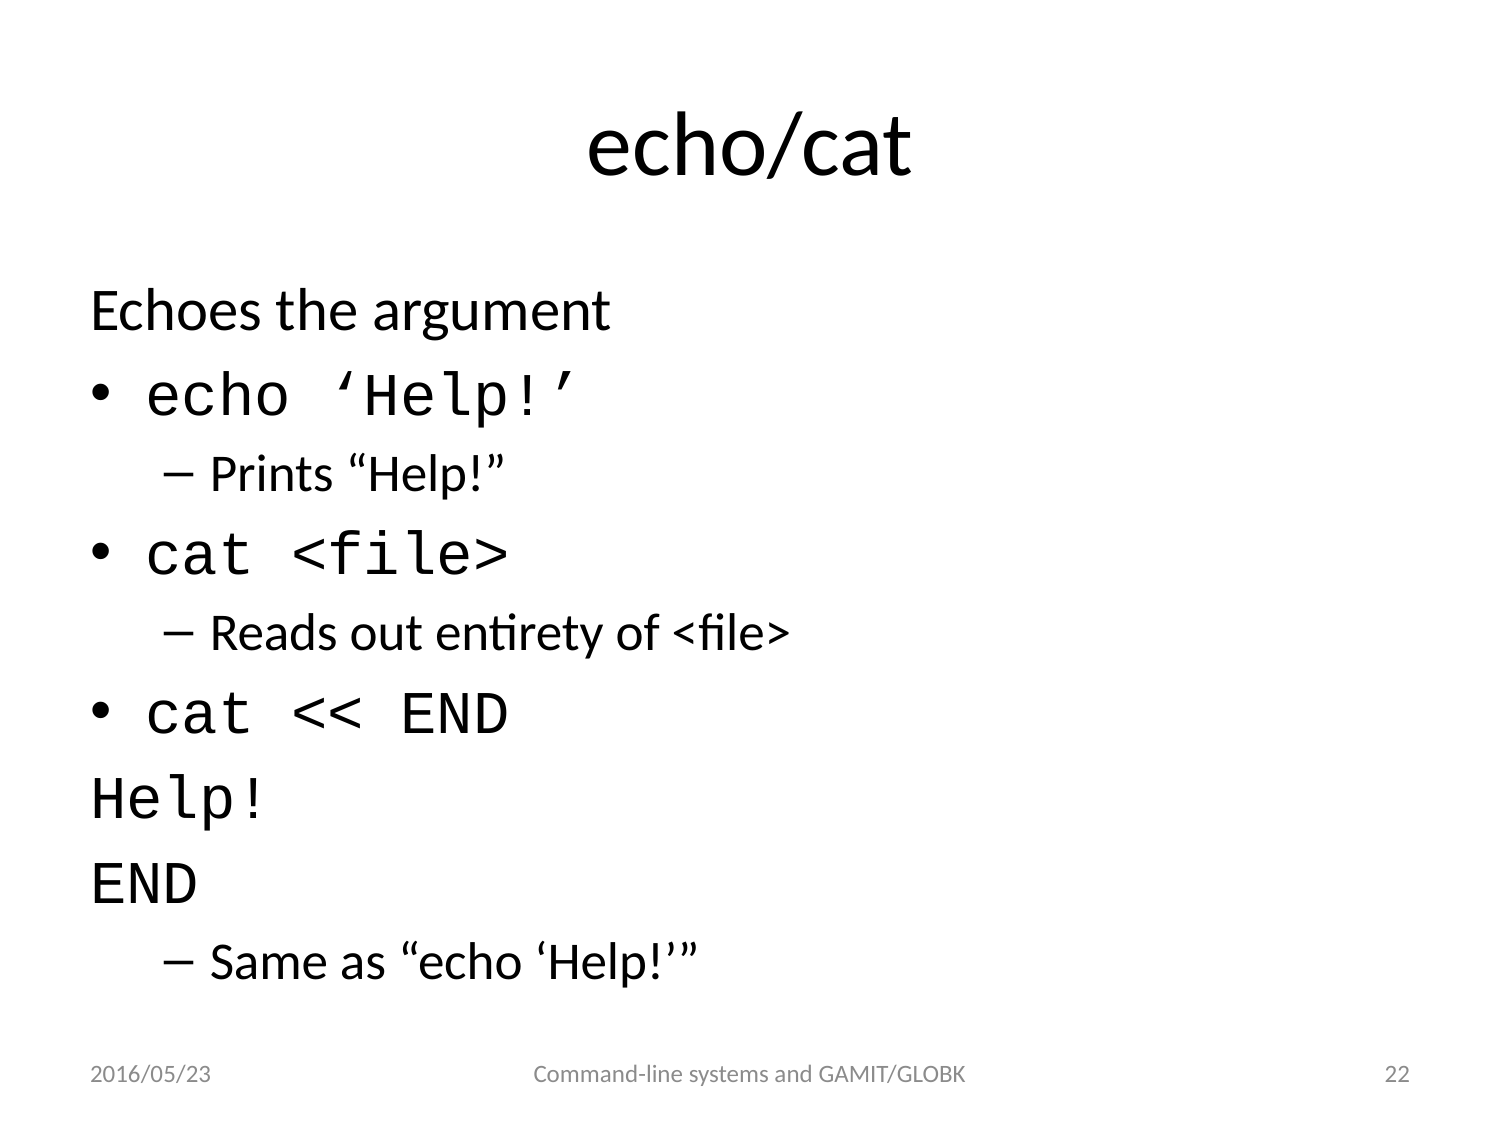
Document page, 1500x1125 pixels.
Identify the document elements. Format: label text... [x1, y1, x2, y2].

title echo/cat [75, 45, 1425, 233]
slide_number 22 [1074, 1042, 1425, 1103]
footer Command-line systems and GAMIT/GLOBK [512, 1042, 988, 1103]
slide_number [75, 1042, 425, 1103]
list Echoes the argument echo ‘Help!’ Prints “Help!” cat <file> Reads out entirety of <file> cat << END Help! END Same as “echo ‘Help!’” [75, 262, 1425, 1005]
